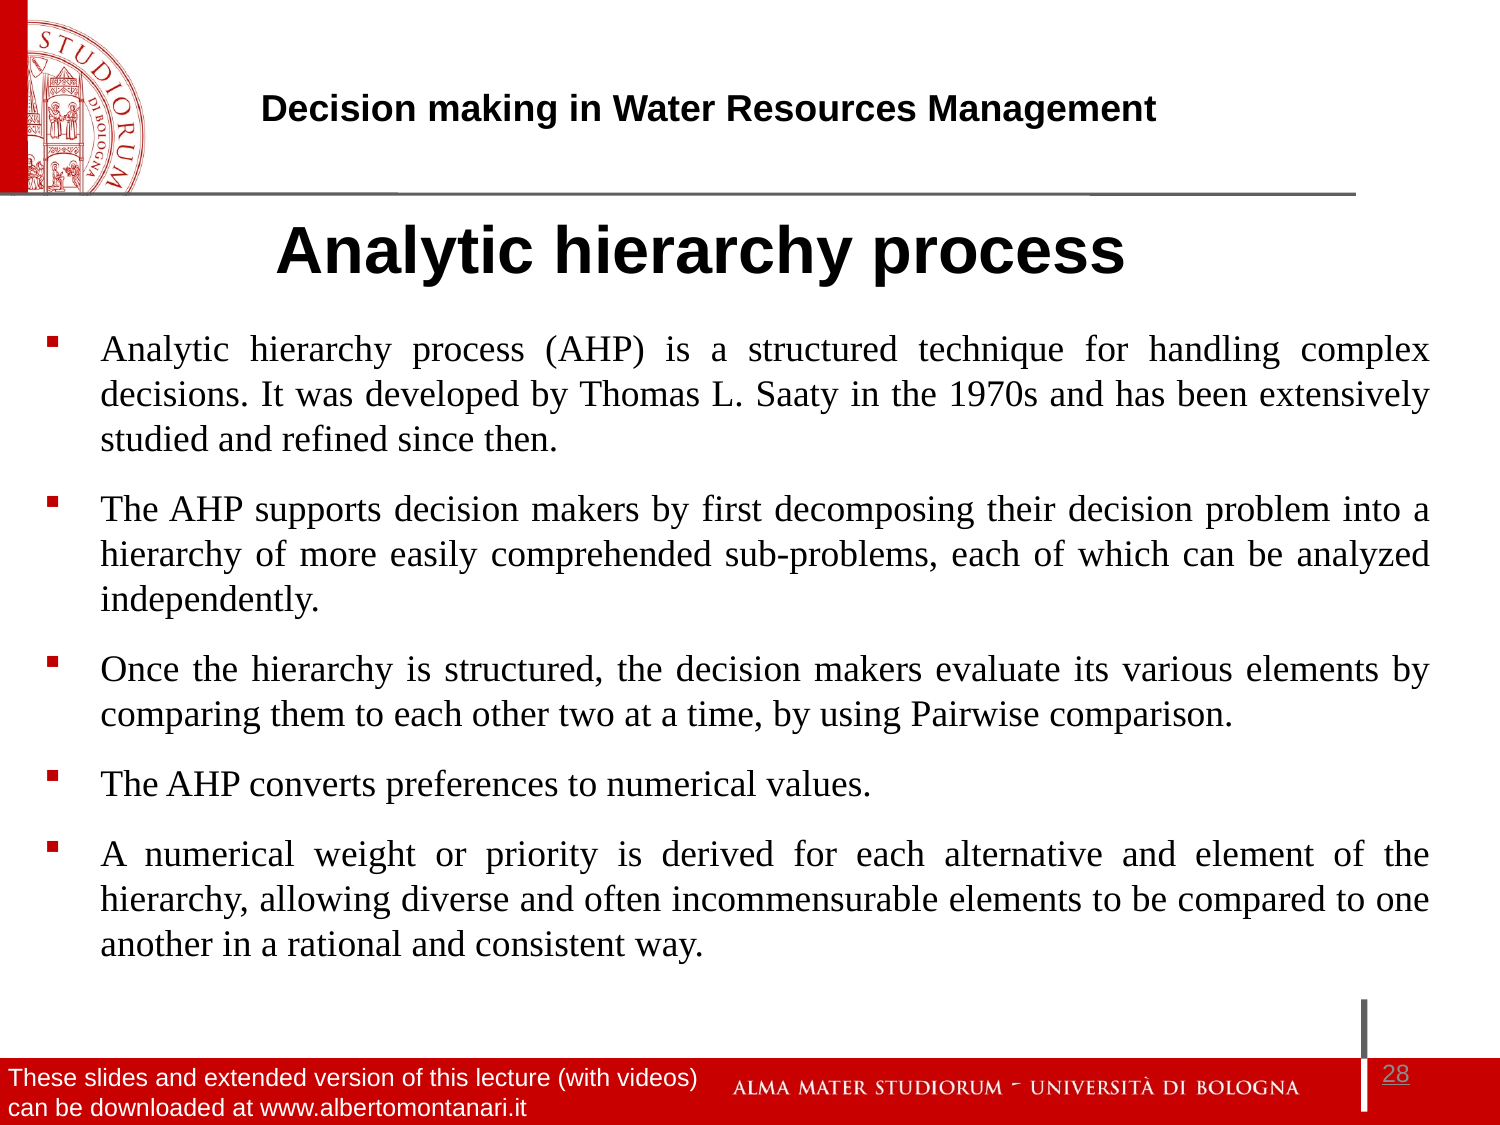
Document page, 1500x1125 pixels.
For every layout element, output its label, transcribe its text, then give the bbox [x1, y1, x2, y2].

slide_number 28 [1074, 1042, 1425, 1103]
list Analytic hierarchy process (AHP) is a structured technique for handling complex decisions. It was developed by Thomas L. Saaty in the 1970s and has been extensively studied and refined since then. The AHP supports decision makers by first decomposing their decision problem into a hierarchy of more easily comprehended sub-problems, each of which can be analyzed independently. Once the hierarchy is structured, the decision makers evaluate its various elements by comparing them to each other two at a time, by using Pairwise comparison. The AHP converts preferences to numerical values. A numerical weight or priority is derived for each alternative and element of the hierarchy, allowing diverse and often incommensurable elements to be compared to one another in a rational and consistent way. [29, 316, 1447, 972]
picture [28, 16, 151, 192]
text_box Analytic hierarchy process [105, 199, 1298, 294]
picture [0, 1058, 1500, 1125]
